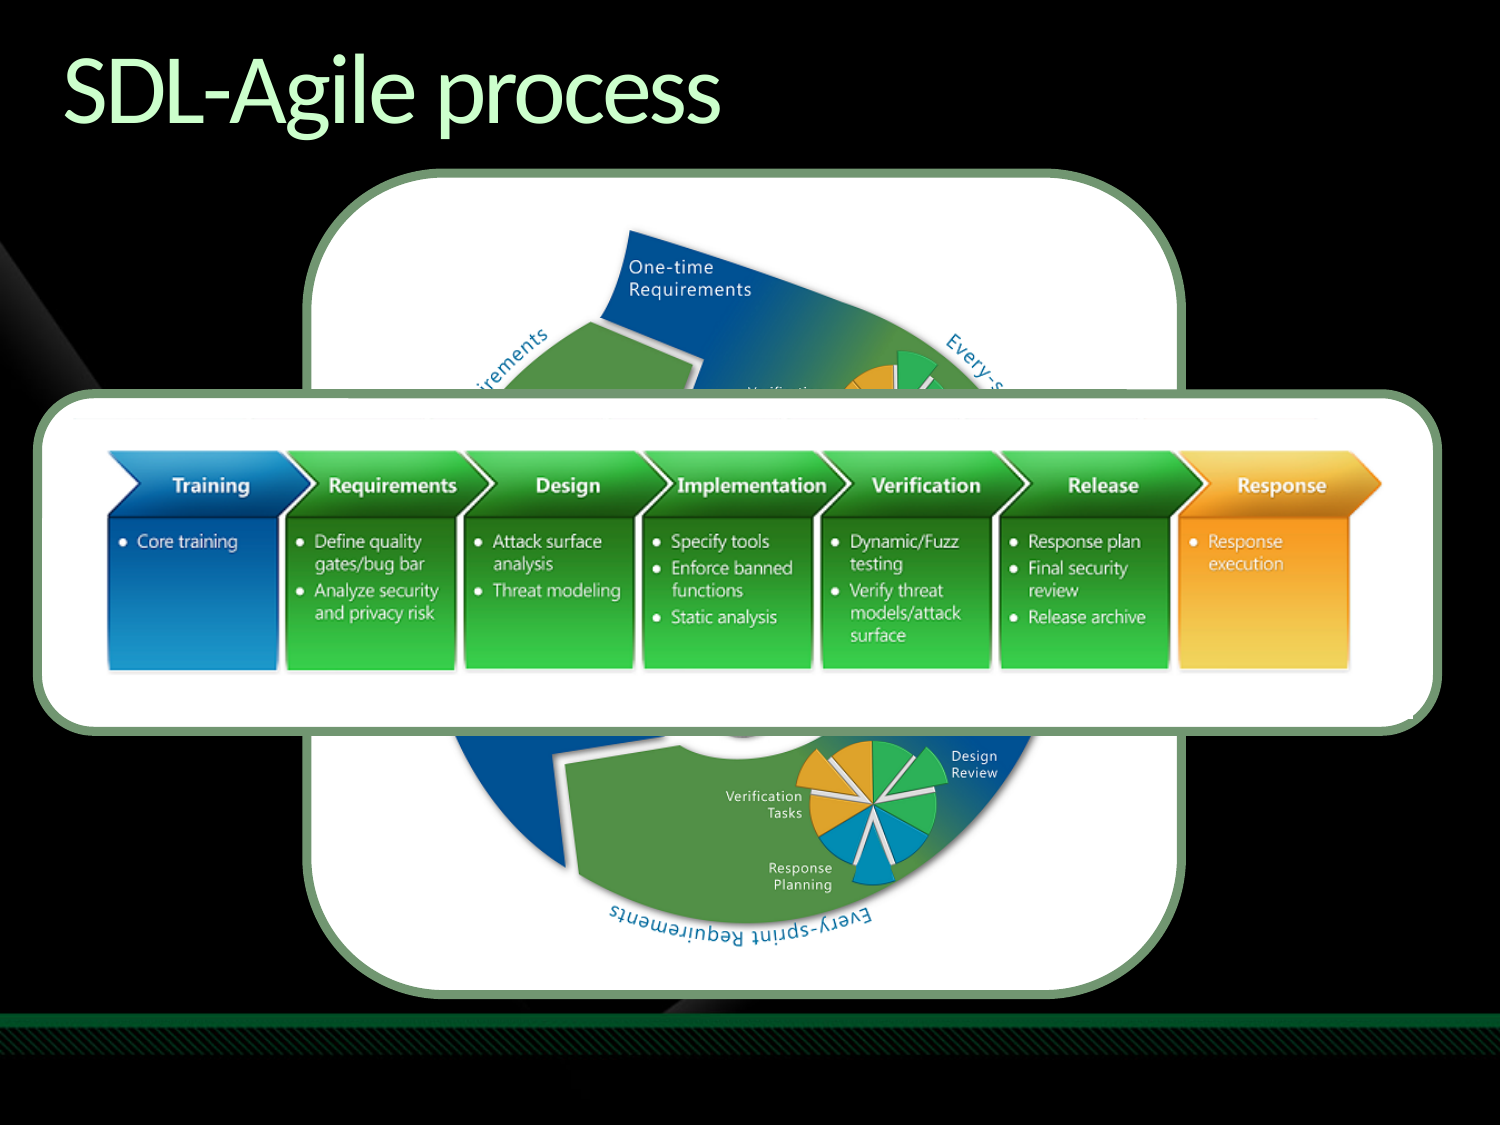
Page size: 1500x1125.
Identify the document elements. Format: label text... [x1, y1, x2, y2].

picture [0, 0, 1500, 1125]
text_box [306, 172, 1182, 393]
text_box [37, 393, 1438, 732]
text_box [306, 743, 1182, 995]
title SDL-Agile process [62, 37, 1438, 147]
